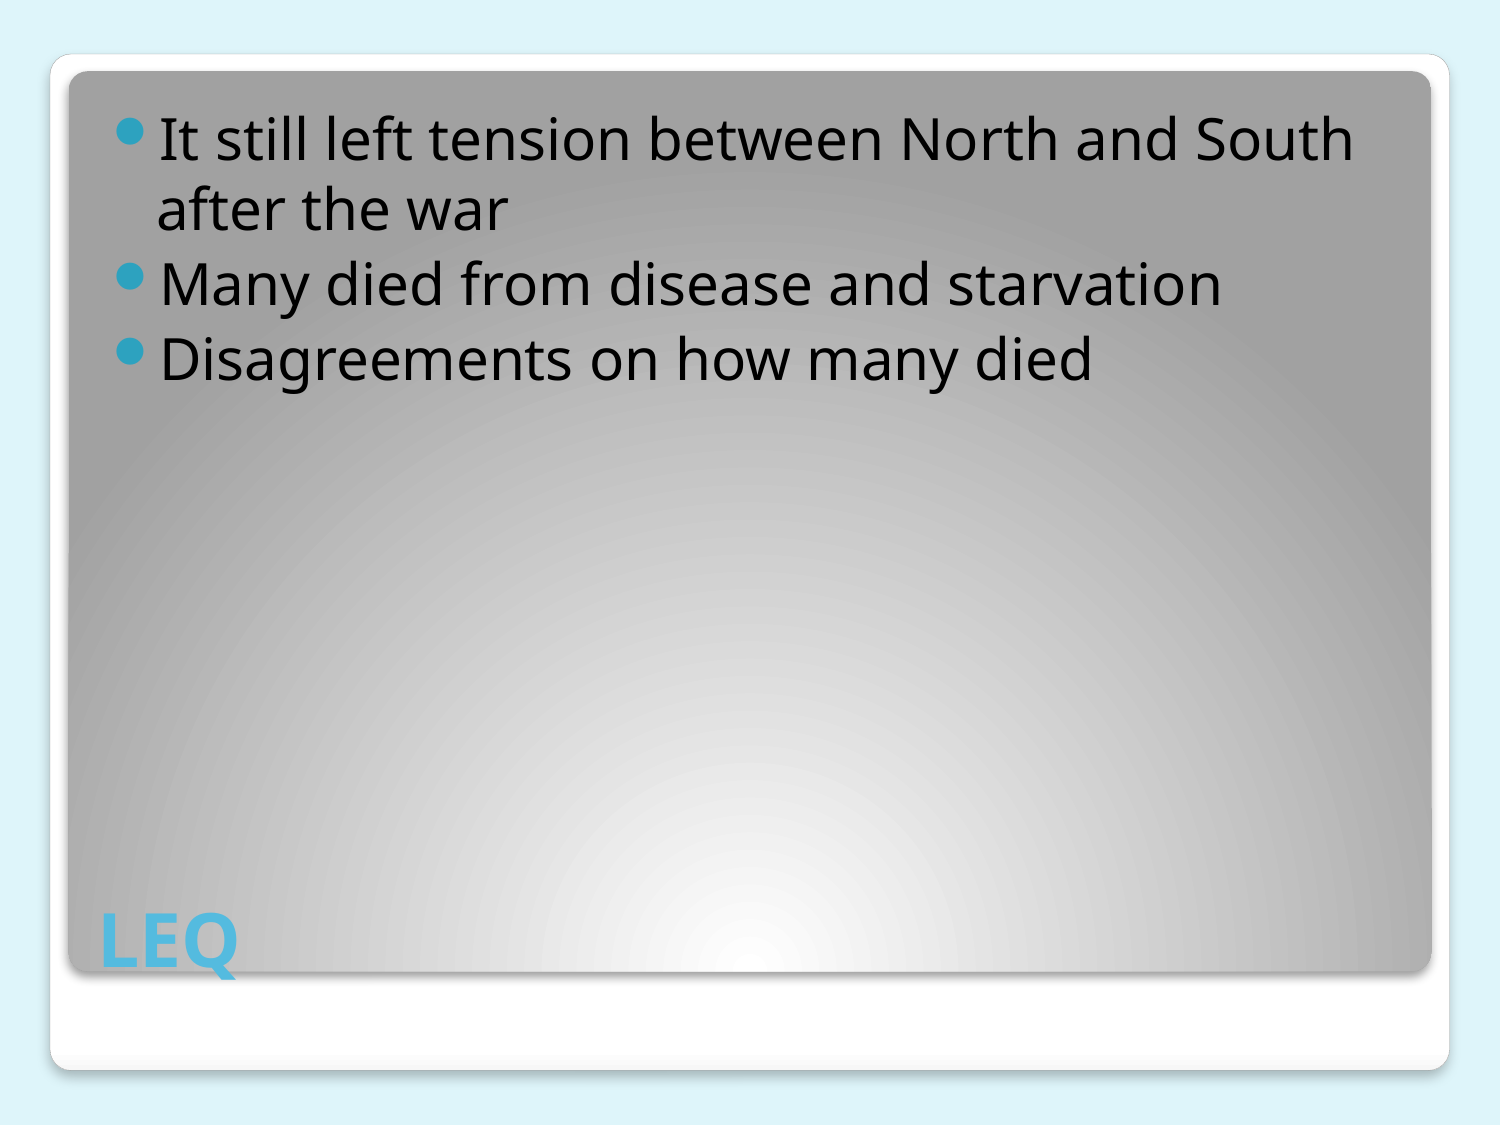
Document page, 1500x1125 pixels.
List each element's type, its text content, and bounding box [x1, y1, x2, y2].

title LEQ [82, 817, 1425, 990]
list It still left tension between North and South after the war Many died from disease and starvation Disagreements on how many died [82, 86, 1425, 774]
